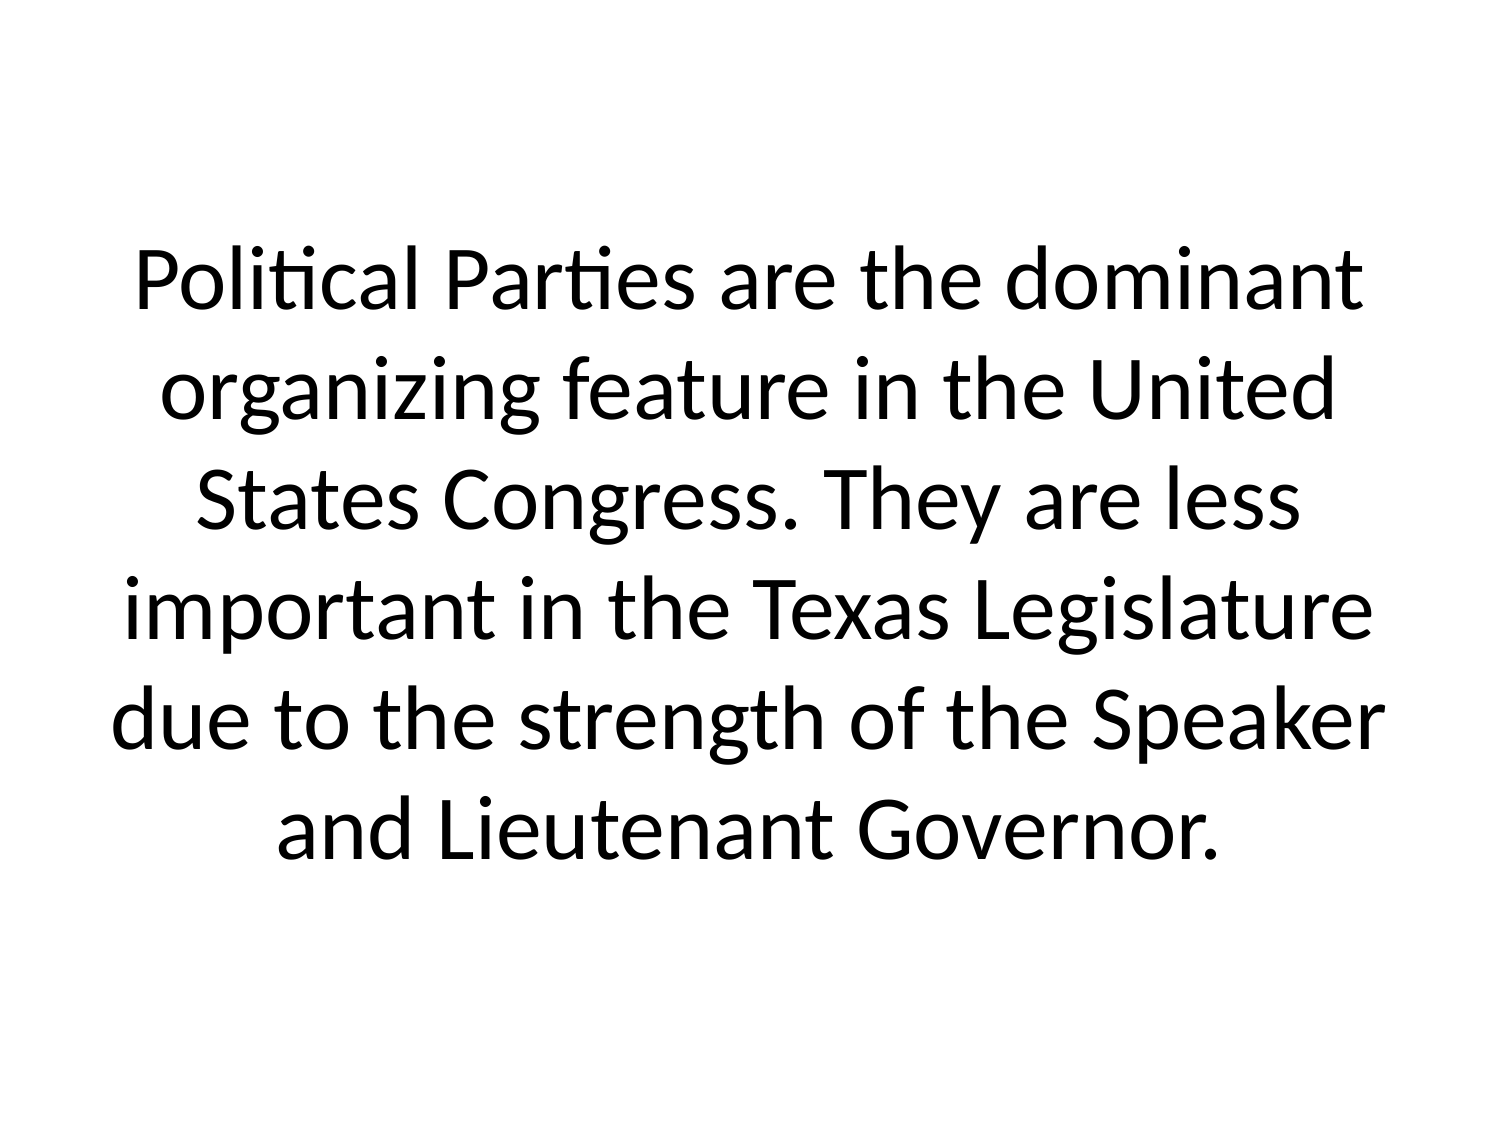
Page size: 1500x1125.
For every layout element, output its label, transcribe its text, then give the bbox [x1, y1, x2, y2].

title Political Parties are the dominant organizing feature in the United States Congress. They are less important in the Texas Legislature due to the strength of the Speaker and Lieutenant Governor. [74, 44, 1426, 1051]
